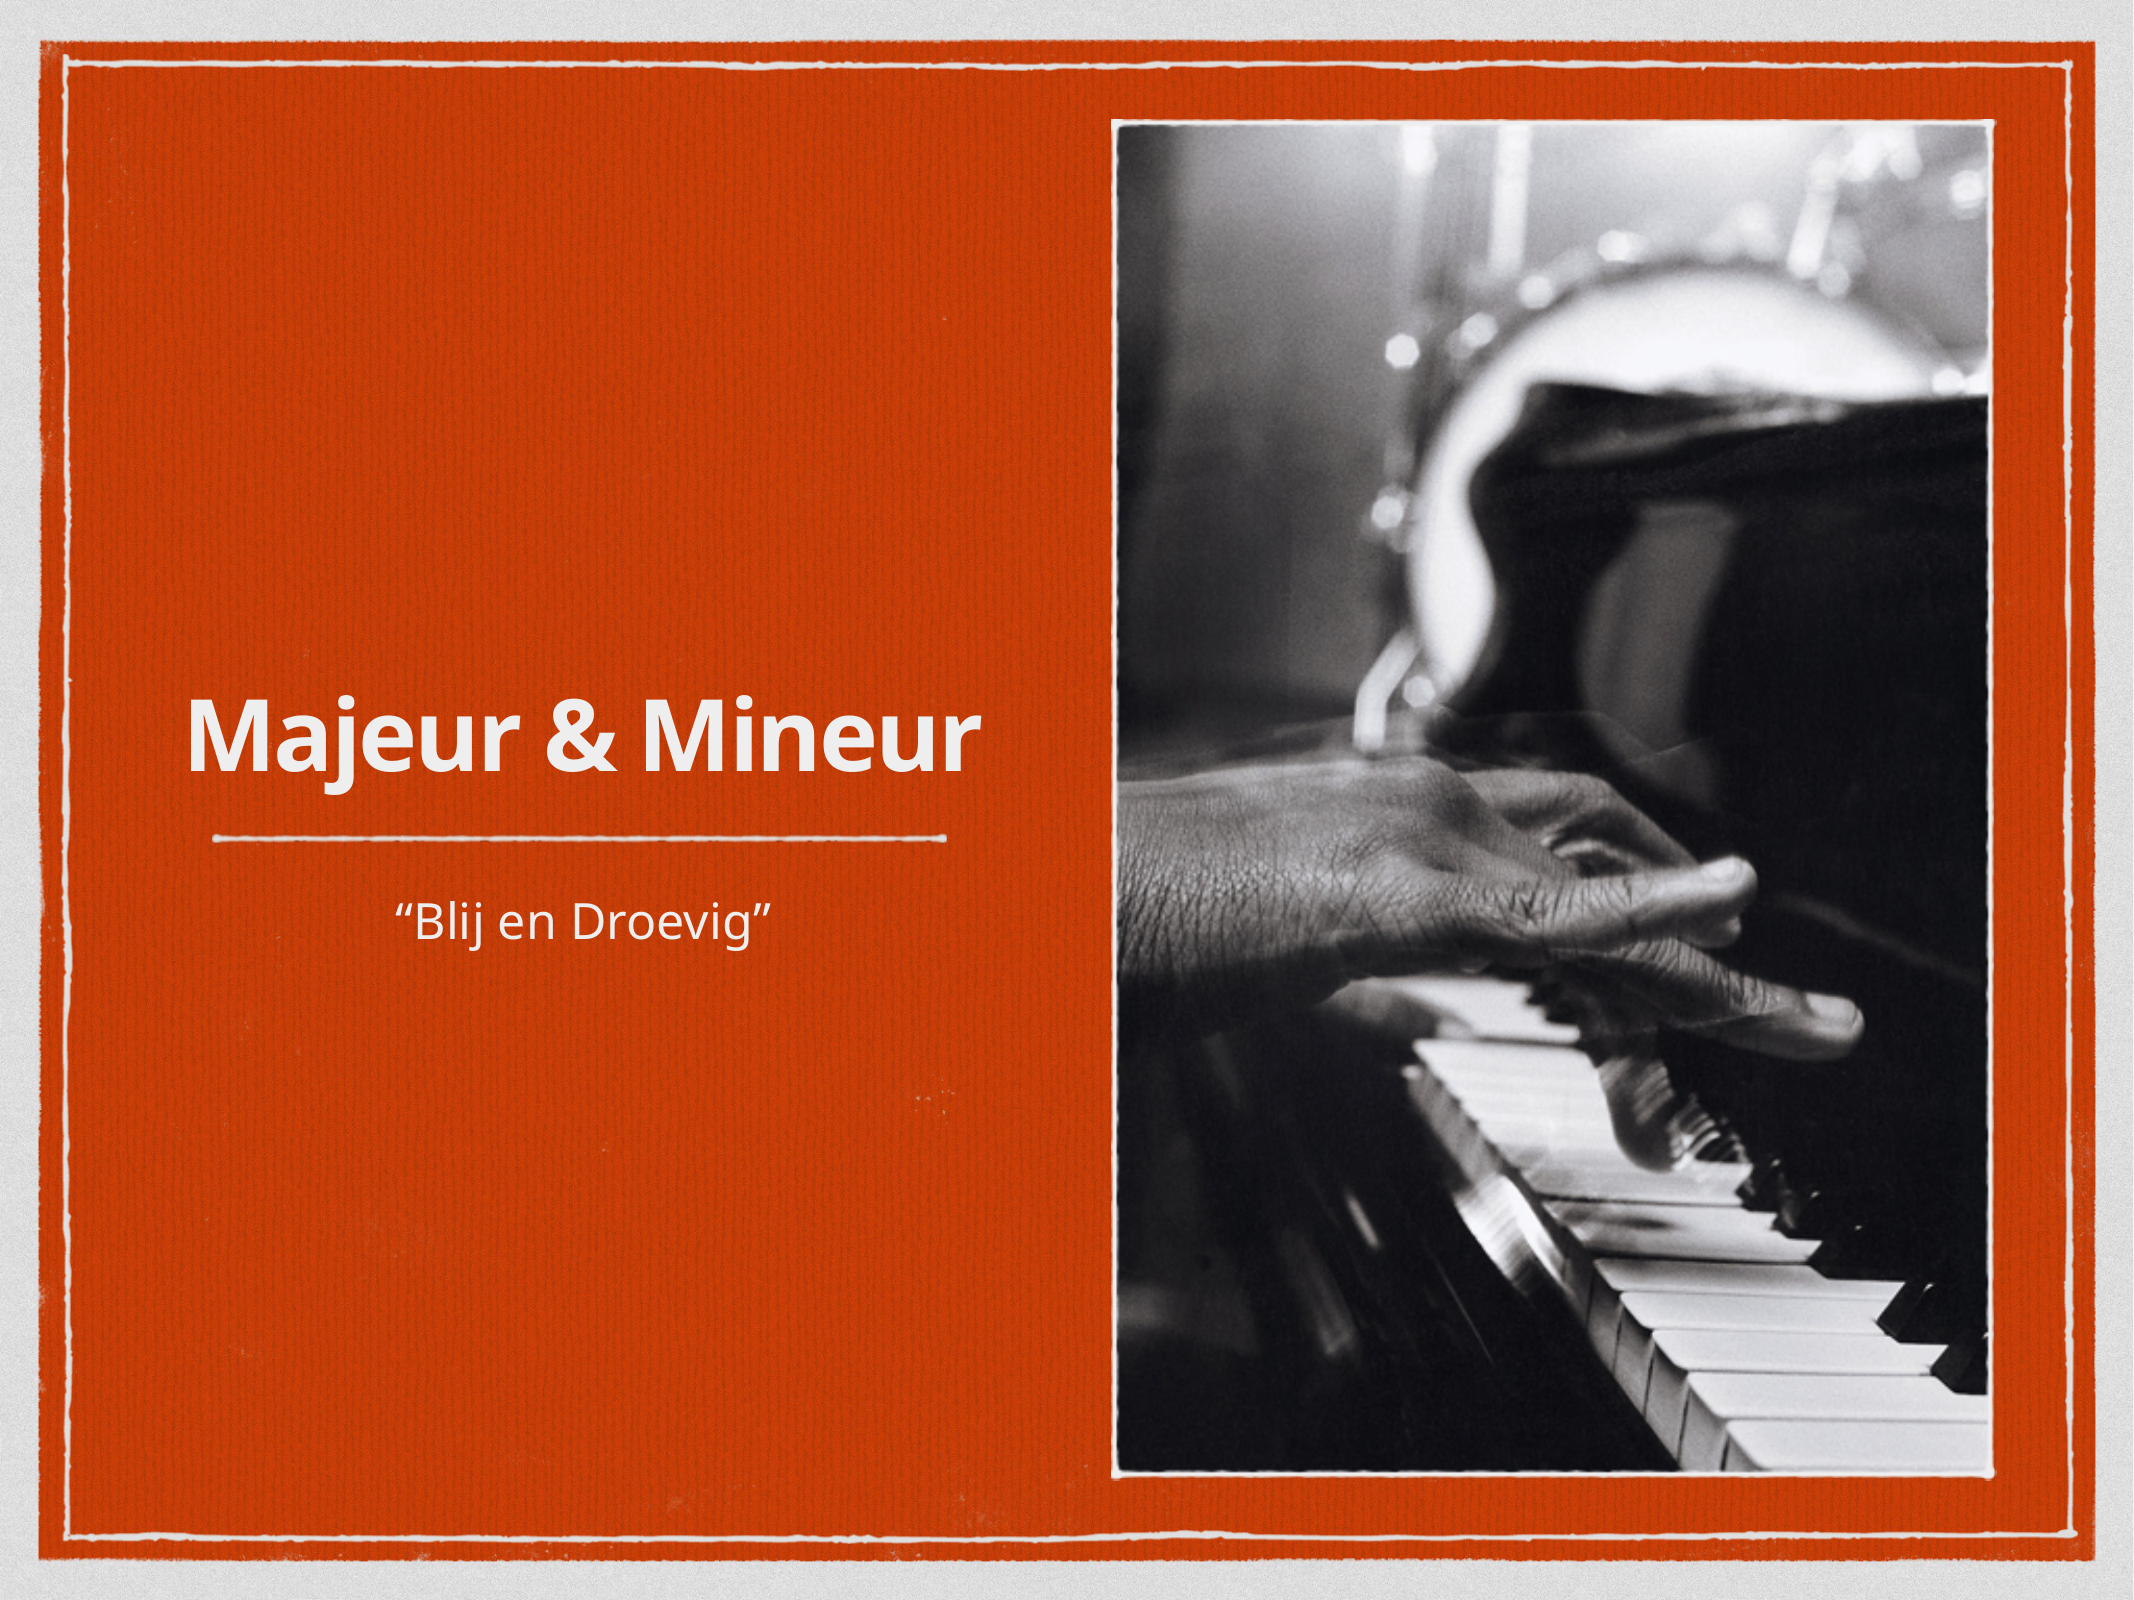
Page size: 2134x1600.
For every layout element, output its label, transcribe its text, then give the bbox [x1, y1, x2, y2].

list “Blij en Droevig” [124, 880, 1043, 1476]
picture [0, 0, 2134, 1600]
title Majeur & Mineur [124, 126, 1043, 801]
